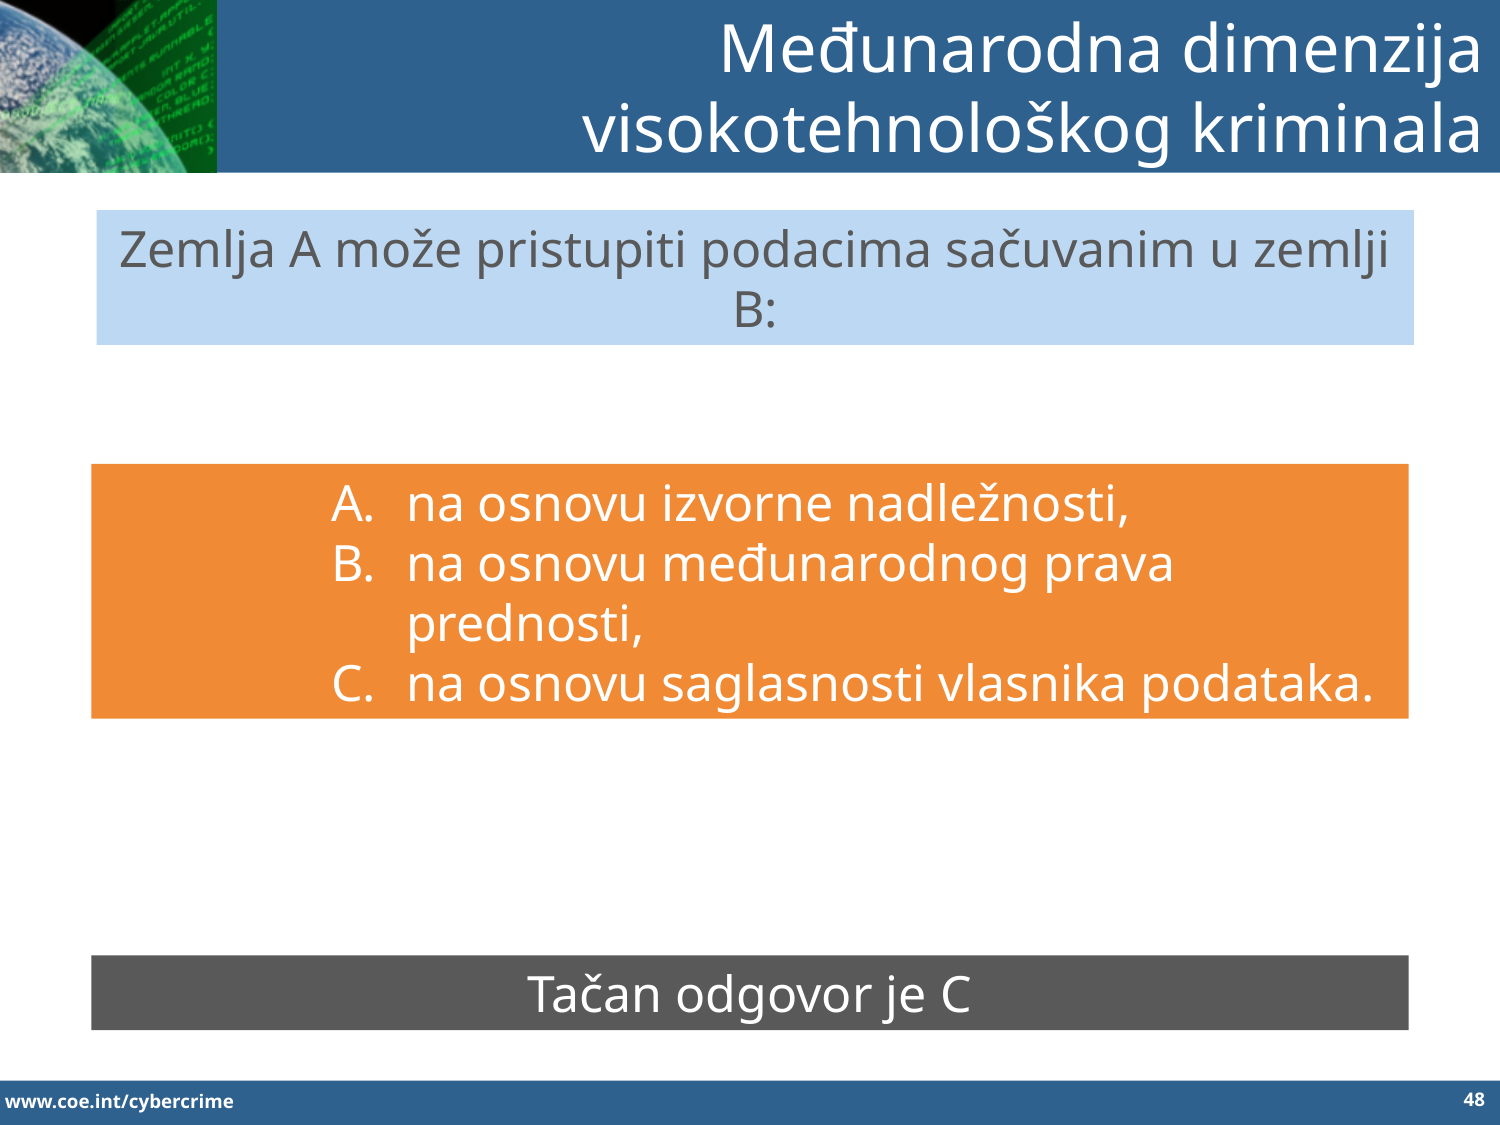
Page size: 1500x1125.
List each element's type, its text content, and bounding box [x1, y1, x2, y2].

text_box Zemlja A može pristupiti podacima sačuvanim u zemlji B: [96, 210, 1414, 345]
text_box na osnovu izvorne nadležnosti, na osnovu međunarodnog prava prednosti, na osnovu saglasnosti vlasnika podataka. [91, 463, 1409, 719]
text_box Tačan odgovor je C [91, 955, 1409, 1031]
text_box Međunarodna dimenzija visokotehnološkog kriminala [329, 9, 1500, 162]
picture [0, 1, 217, 173]
slide_number 48 [1149, 1079, 1500, 1125]
